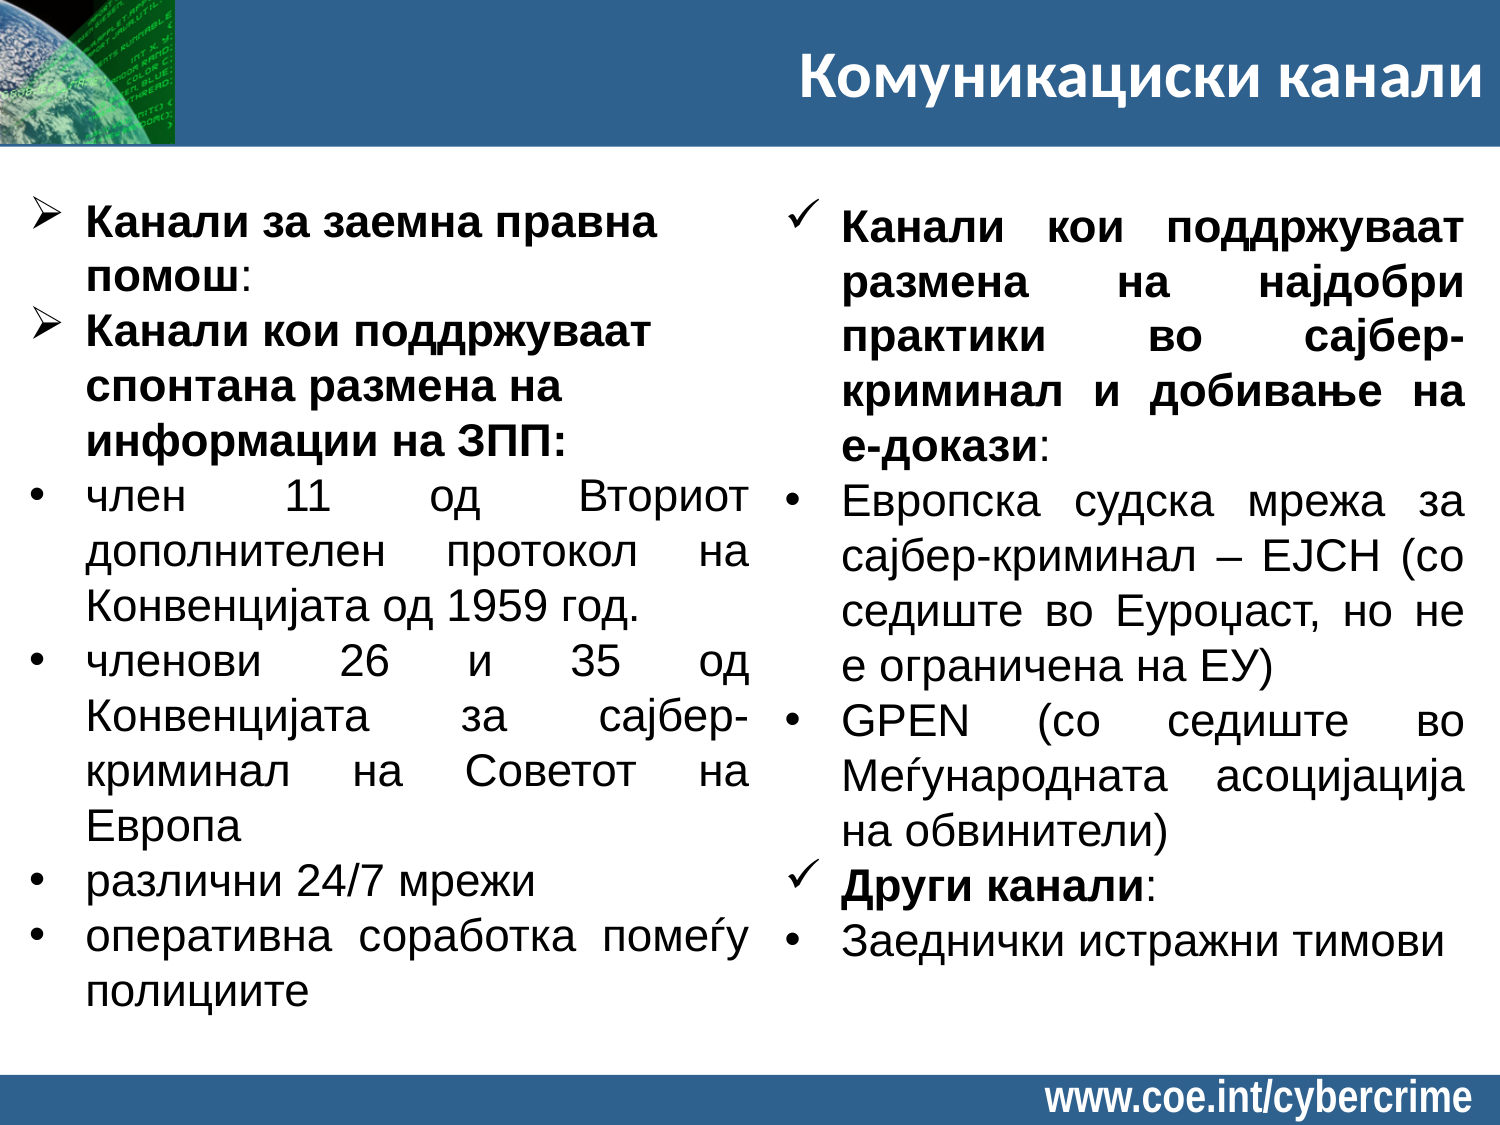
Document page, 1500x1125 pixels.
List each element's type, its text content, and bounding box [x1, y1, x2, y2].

text_box www.coe.int/cybercrime [1030, 1059, 1500, 1125]
text_box Канали кои поддржуваат размена на најдобри практики во сајбер-криминал и добивање на е-докази: Европска судска мрежа за сајбер-криминал – ЕЈСН (со седиште во Еуроџаст, но не е ограничена на ЕУ) GPEN (со седиште во Меѓународната асоцијација на обвинители) Други канали: Заеднички истражни тимови [769, 188, 1480, 974]
text_box [0, 1073, 1030, 1125]
text_box Комуникациски канали [177, 0, 1500, 149]
text_box Канали за заемна правна помош: Канали кои поддржуваат спонтана размена на информации на ЗПП: член 11 од Вториот дополнителен протокол на Конвенцијата од 1959 год. членови 26 и 35 од Конвенцијата за сајбер-криминал на Советот на Европа различни 24/7 мрежи оперативна соработка помеѓу полициите [14, 183, 765, 1024]
picture [0, 0, 175, 144]
